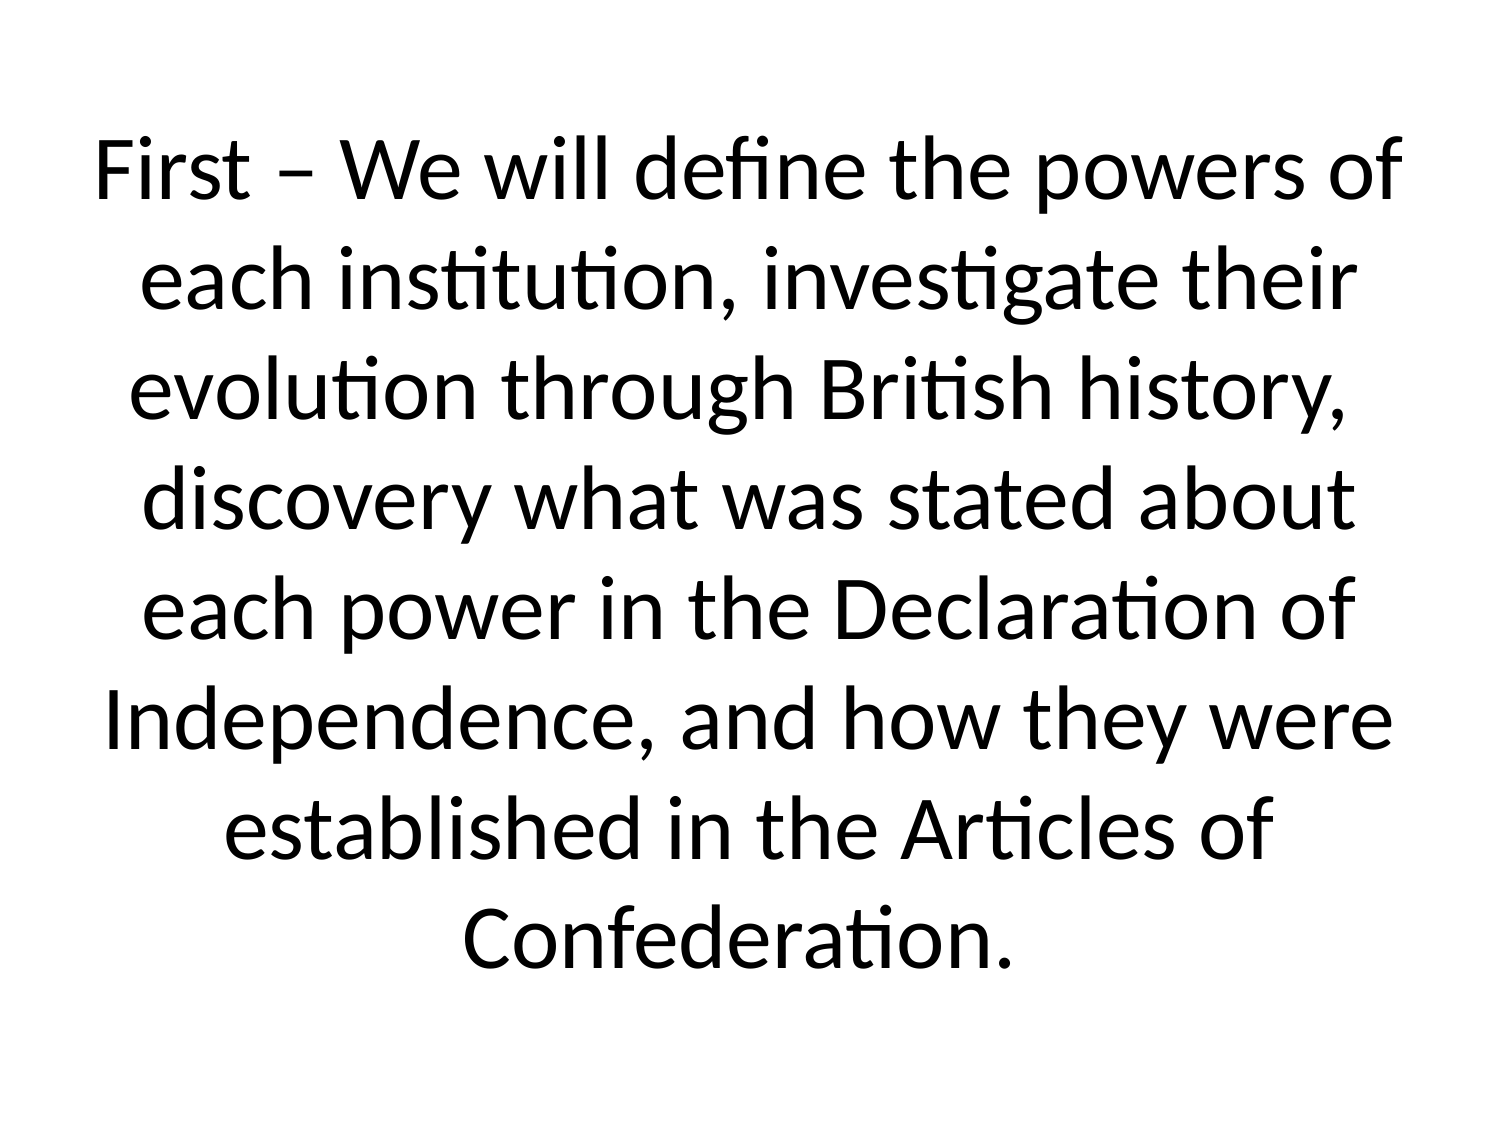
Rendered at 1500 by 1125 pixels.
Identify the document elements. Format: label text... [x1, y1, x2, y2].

title First – We will define the powers of each institution, investigate their evolution through British history, discovery what was stated about each power in the Declaration of Independence, and how they were established in the Articles of Confederation. [74, 44, 1426, 1051]
